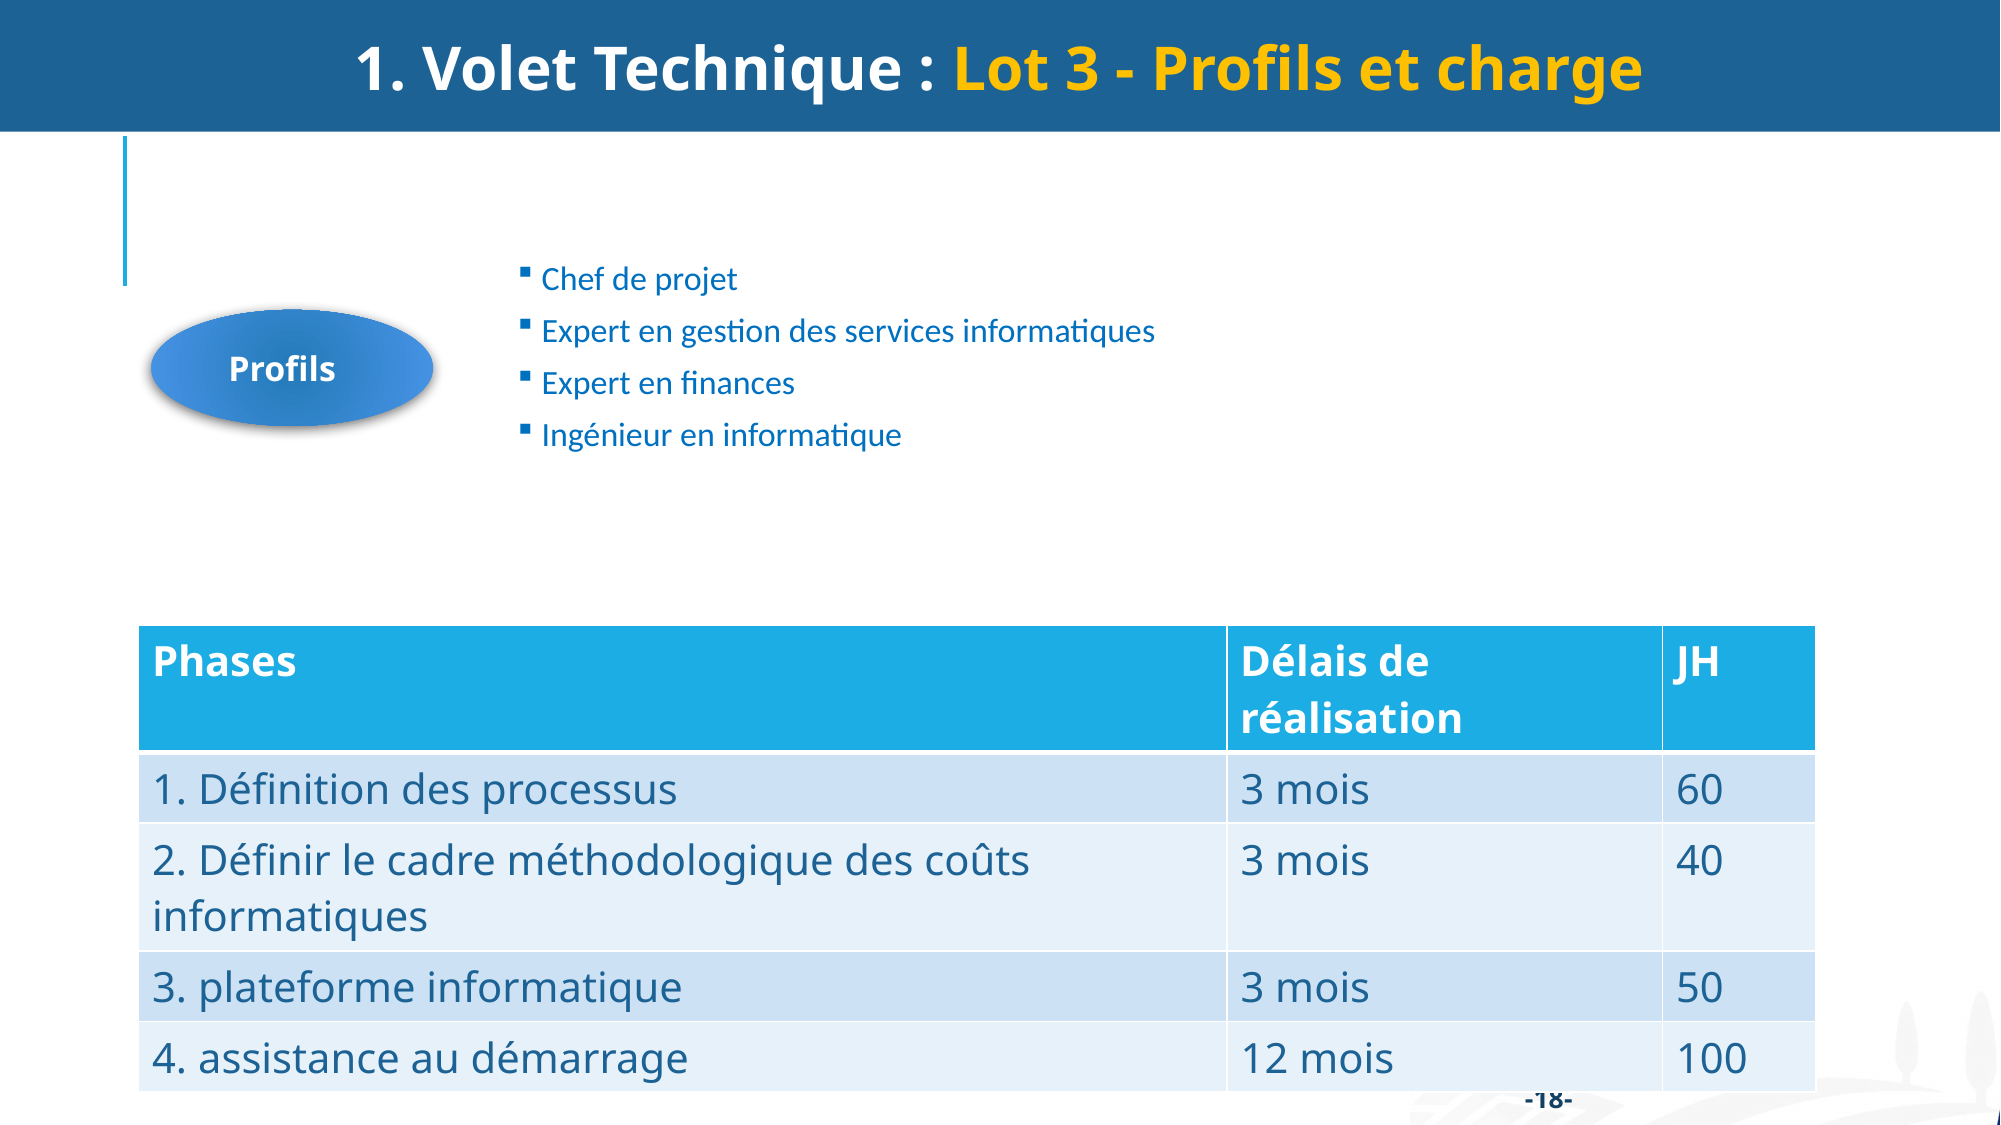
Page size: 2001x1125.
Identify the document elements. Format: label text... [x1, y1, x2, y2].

table_cell 3. plateforme informatique [139, 952, 1226, 1021]
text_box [478, 230, 1468, 484]
table_cell 2. Définir le cadre méthodologique des coûts informatiques [139, 824, 1226, 950]
table_header JH [1663, 626, 1815, 750]
table_cell 12 mois [1228, 1022, 1402, 1091]
table_cell 3 mois [1228, 824, 1402, 950]
table_header Phases [139, 626, 1226, 750]
table_cell 3 mois [1228, 952, 1402, 1021]
text_box 1. Volet Technique : Lot 3 - Profils et charge [0, 0, 2000, 133]
table_cell 3 mois [1228, 755, 1409, 822]
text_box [138, 309, 434, 427]
table_cell 4. assistance au démarrage [139, 1022, 1226, 1091]
picture [1409, 759, 2000, 1125]
table_header Délais de réalisation [1228, 626, 1662, 750]
table_cell 1. Définition des processus [139, 755, 1226, 822]
